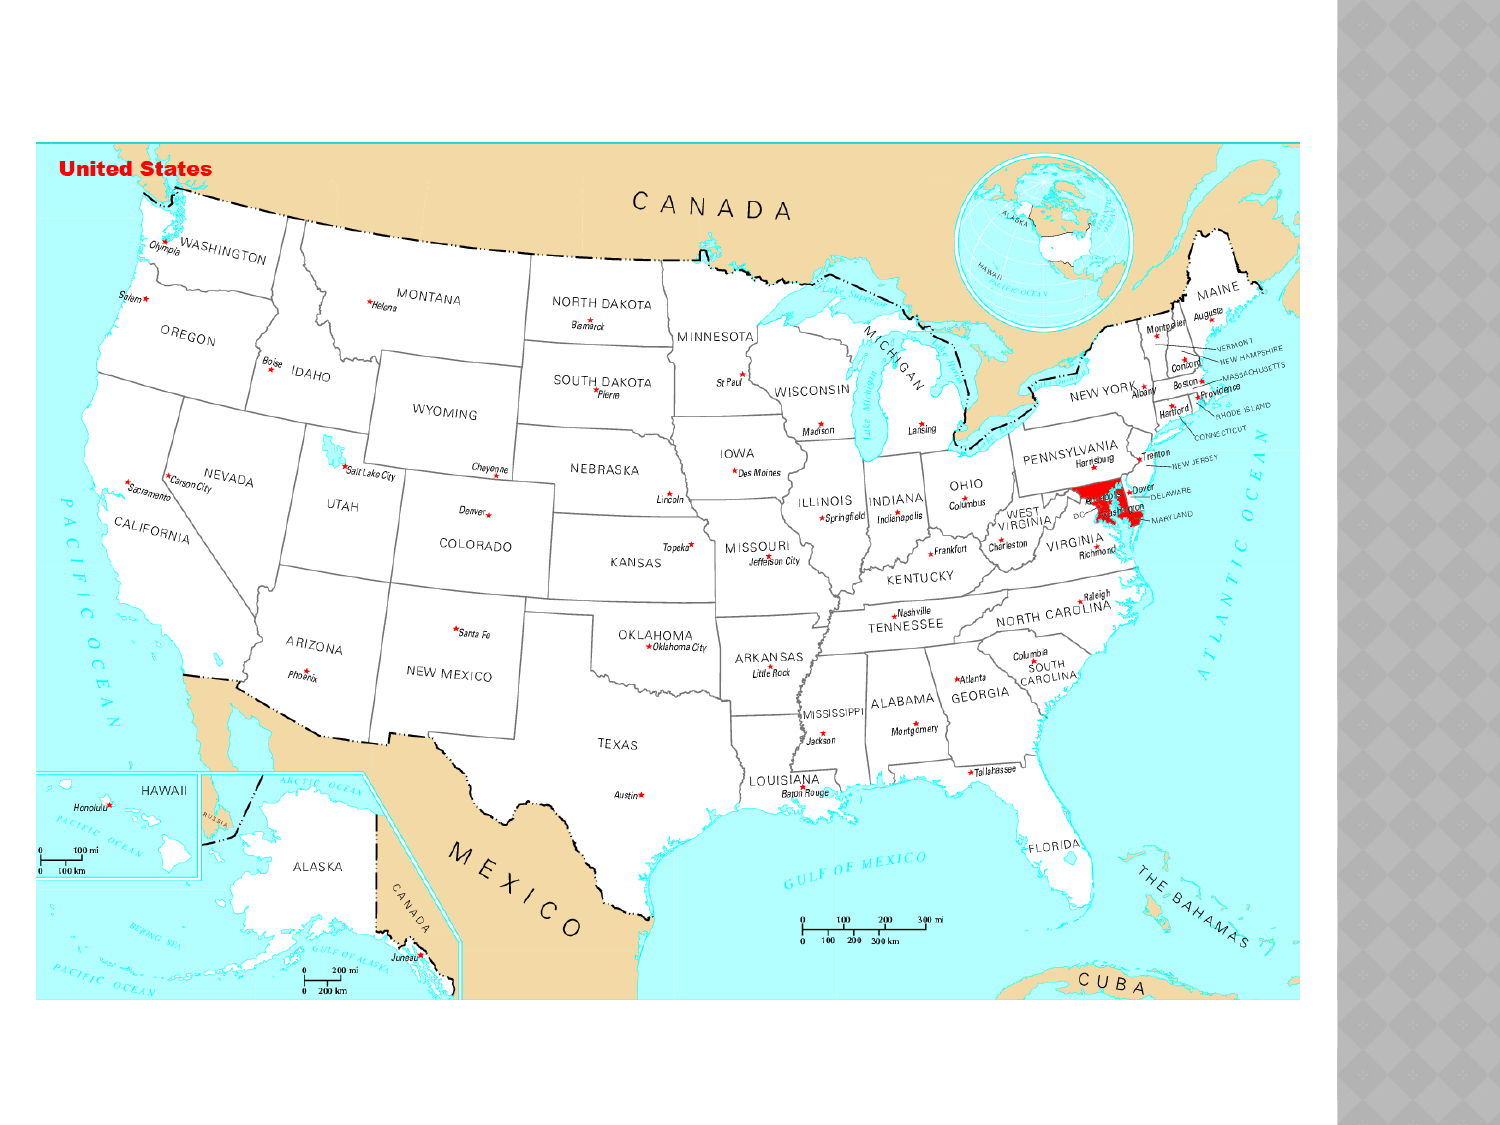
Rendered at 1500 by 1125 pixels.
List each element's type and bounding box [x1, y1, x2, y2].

picture [35, 141, 1301, 1001]
